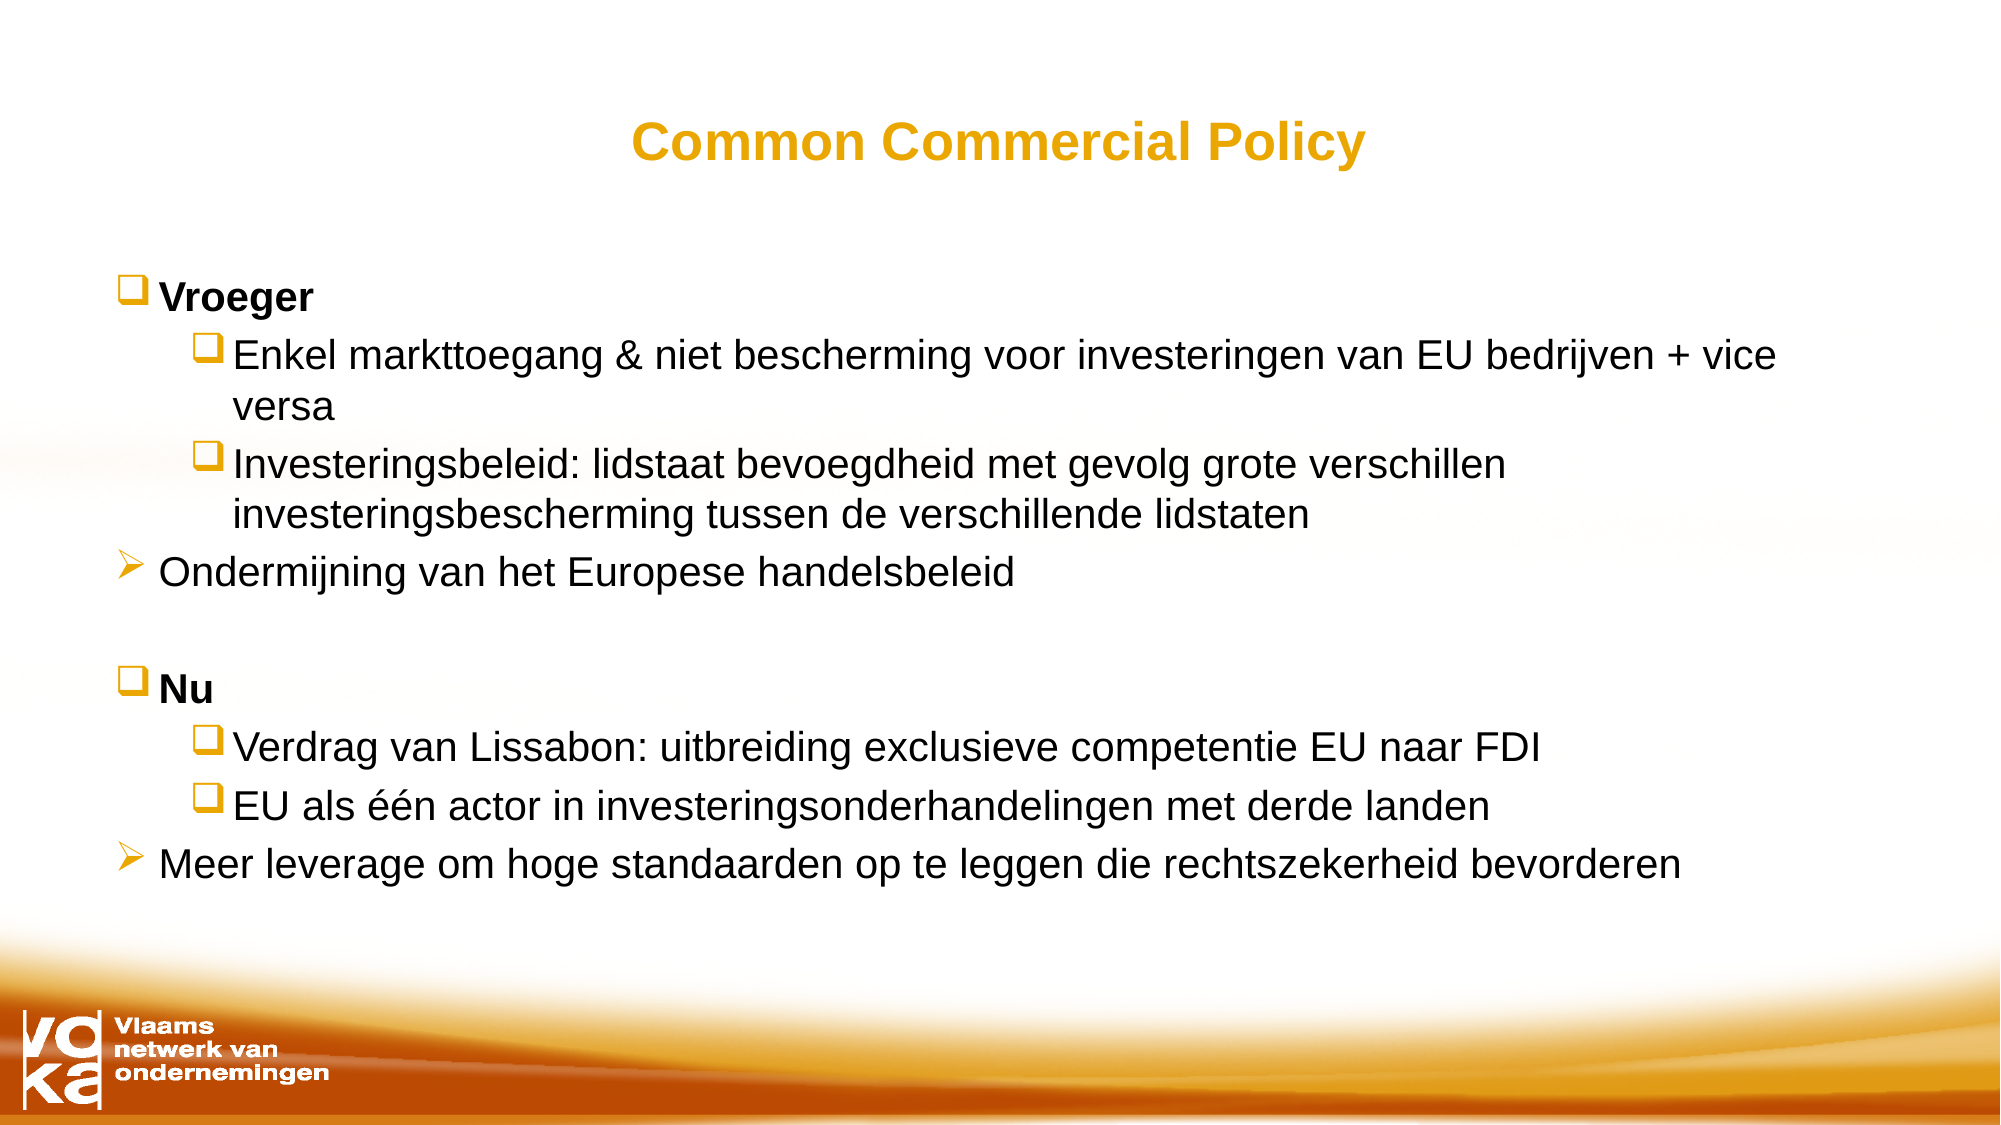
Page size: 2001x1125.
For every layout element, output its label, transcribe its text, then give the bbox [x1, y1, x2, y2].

picture [0, 114, 2000, 1125]
list Vroeger Enkel markttoegang & niet bescherming voor investeringen van EU bedrijven + vice versa Investeringsbeleid: lidstaat bevoegdheid met gevolg grote verschillen investeringsbescherming tussen de verschillende lidstaten Ondermijning van het Europese handelsbeleid Nu Verdrag van Lissabon: uitbreiding exclusieve competentie EU naar FDI EU als één actor in investeringsonderhandelingen met derde landen Meer leverage om hoge standaarden op te leggen die rechtszekerheid bevorderen [99, 262, 1900, 1005]
title Common Commercial Policy [99, 45, 1900, 233]
